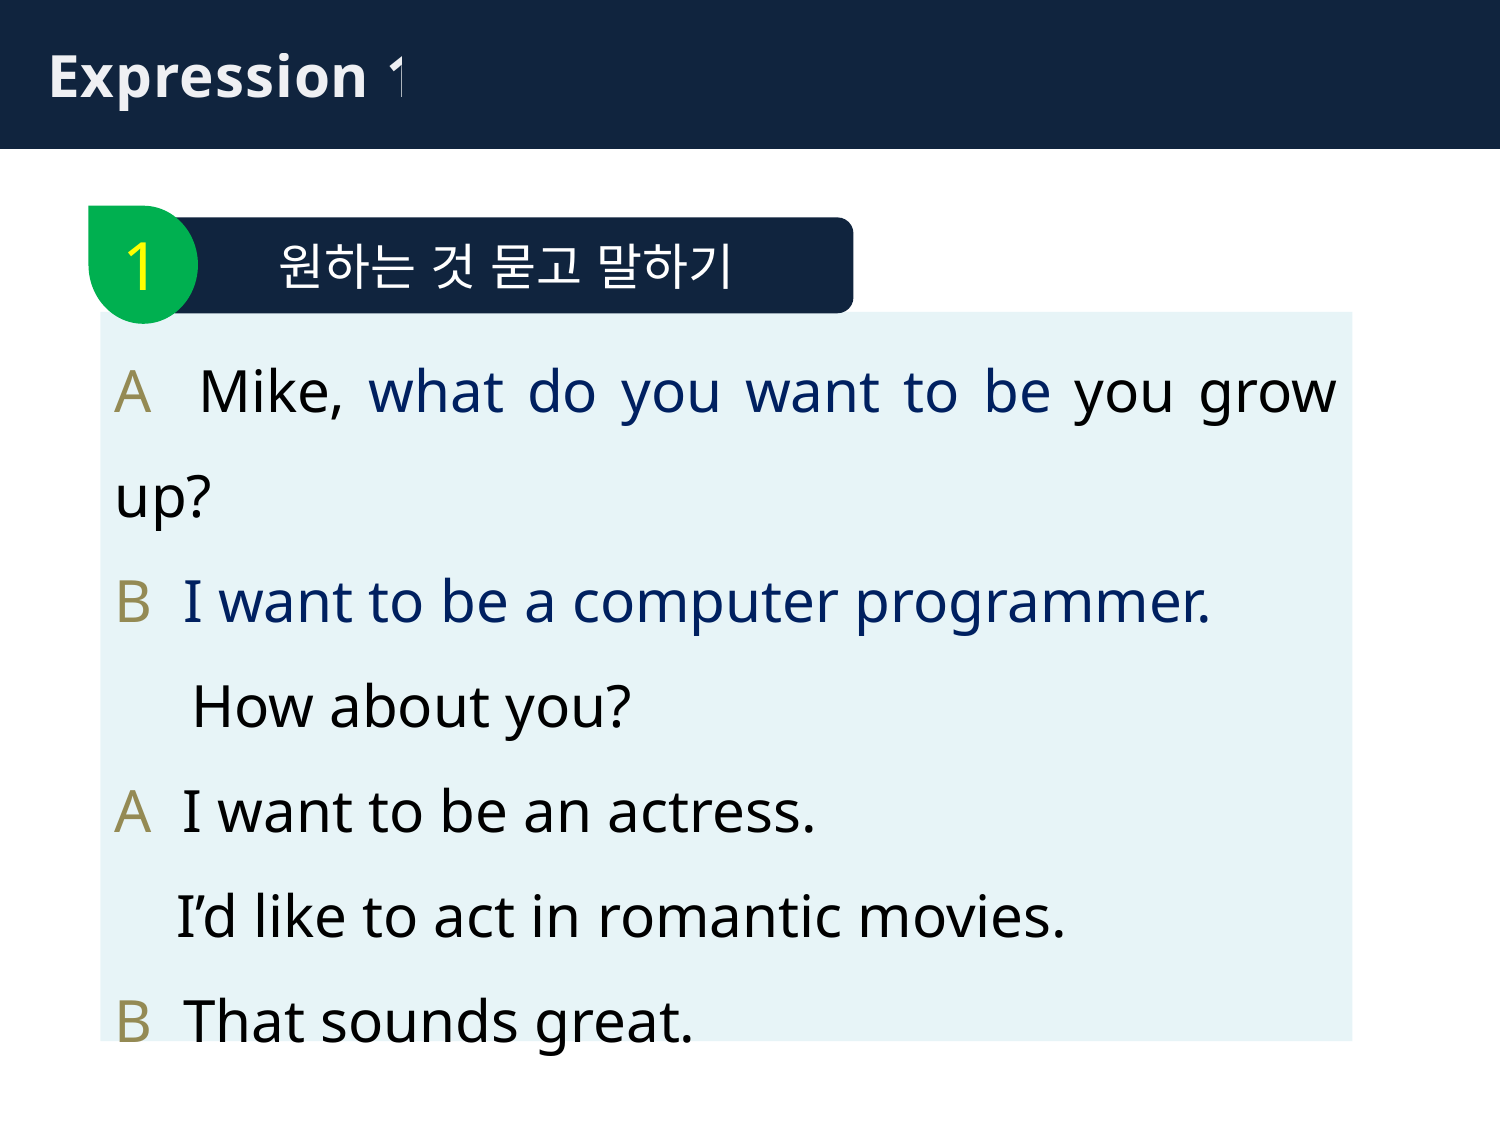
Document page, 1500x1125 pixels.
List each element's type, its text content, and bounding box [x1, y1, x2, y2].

text_box A Mike, what do you want to be you grow up? B I want to be a computer programmer. How about you? A I want to be an actress. I’d like to act in romantic movies. B That sounds great. [98, 310, 1354, 1043]
text_box 원하는 것 묻고 말하기 [176, 215, 856, 316]
text_box [86, 203, 201, 326]
text_box 1 [107, 215, 179, 311]
text_box Expression 1 [0, 0, 1500, 151]
